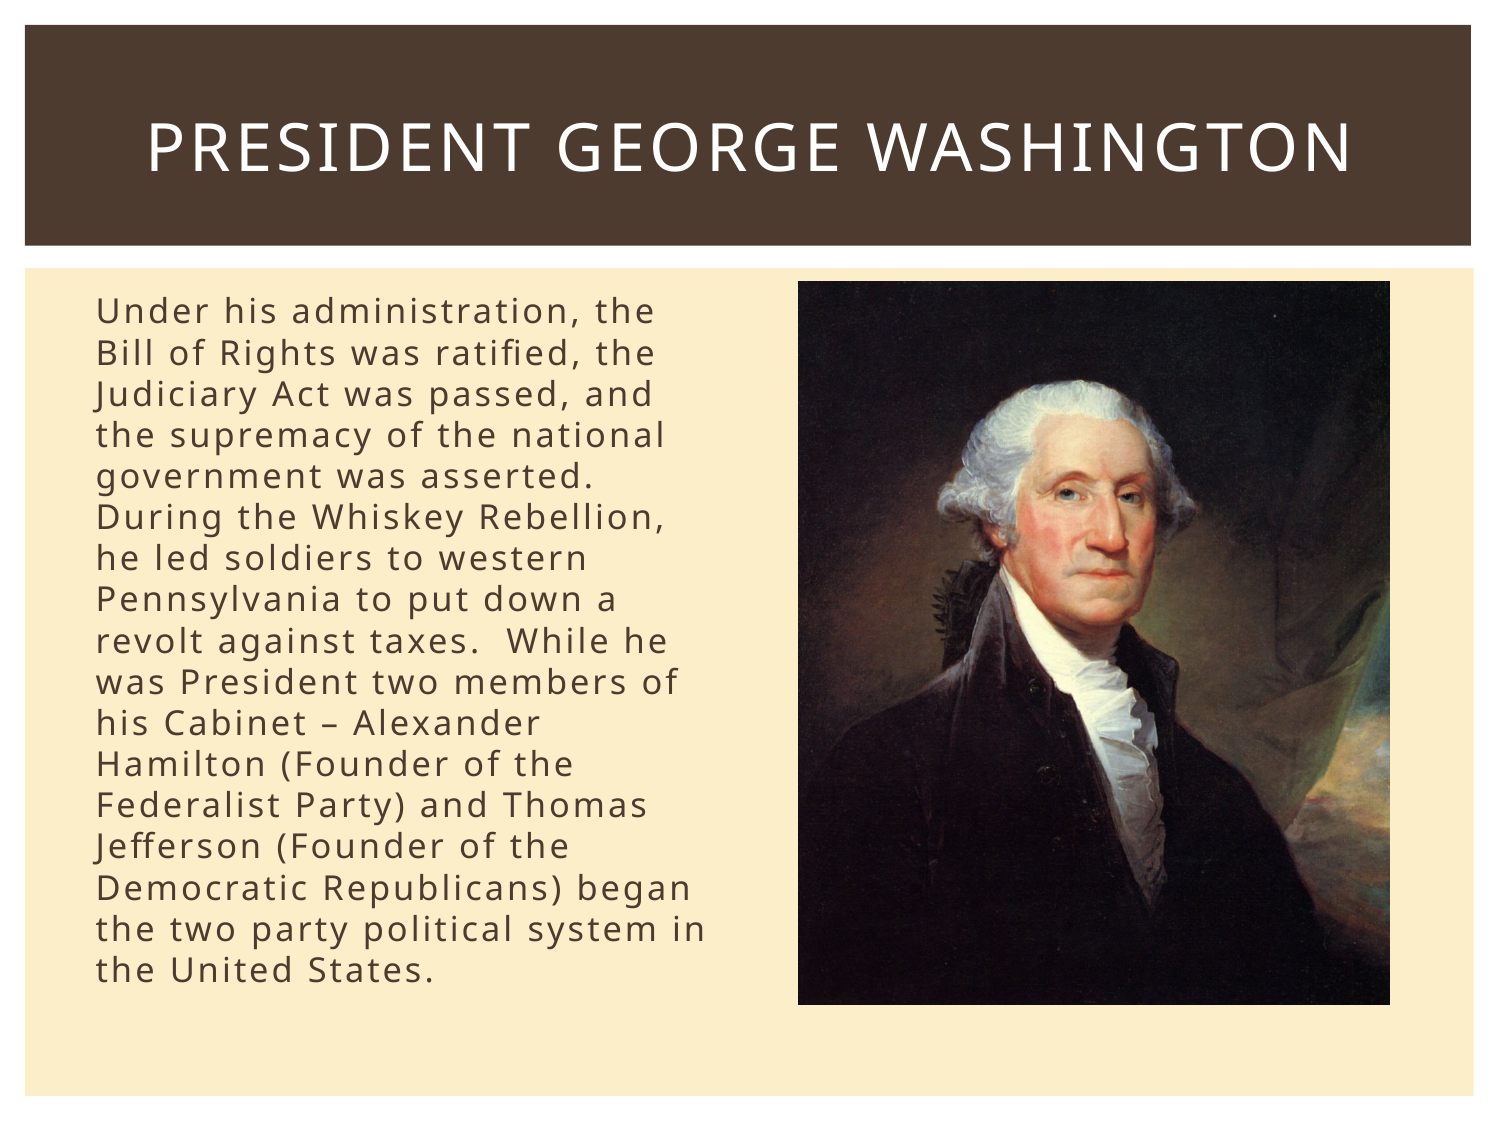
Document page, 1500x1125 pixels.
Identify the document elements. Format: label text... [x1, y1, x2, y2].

list Under his administration, the Bill of Rights was ratified, the Judiciary Act was passed, and the supremacy of the national government was asserted. During the Whiskey Rebellion, he led soldiers to western Pennsylvania to put down a revolt against taxes. While he was President two members of his Cabinet – Alexander Hamilton (Founder of the Federalist Party) and Thomas Jefferson (Founder of the Democratic Republicans) began the two party political system in the United States. [75, 281, 738, 1005]
title President George Washington [62, 58, 1438, 232]
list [797, 281, 1390, 1006]
